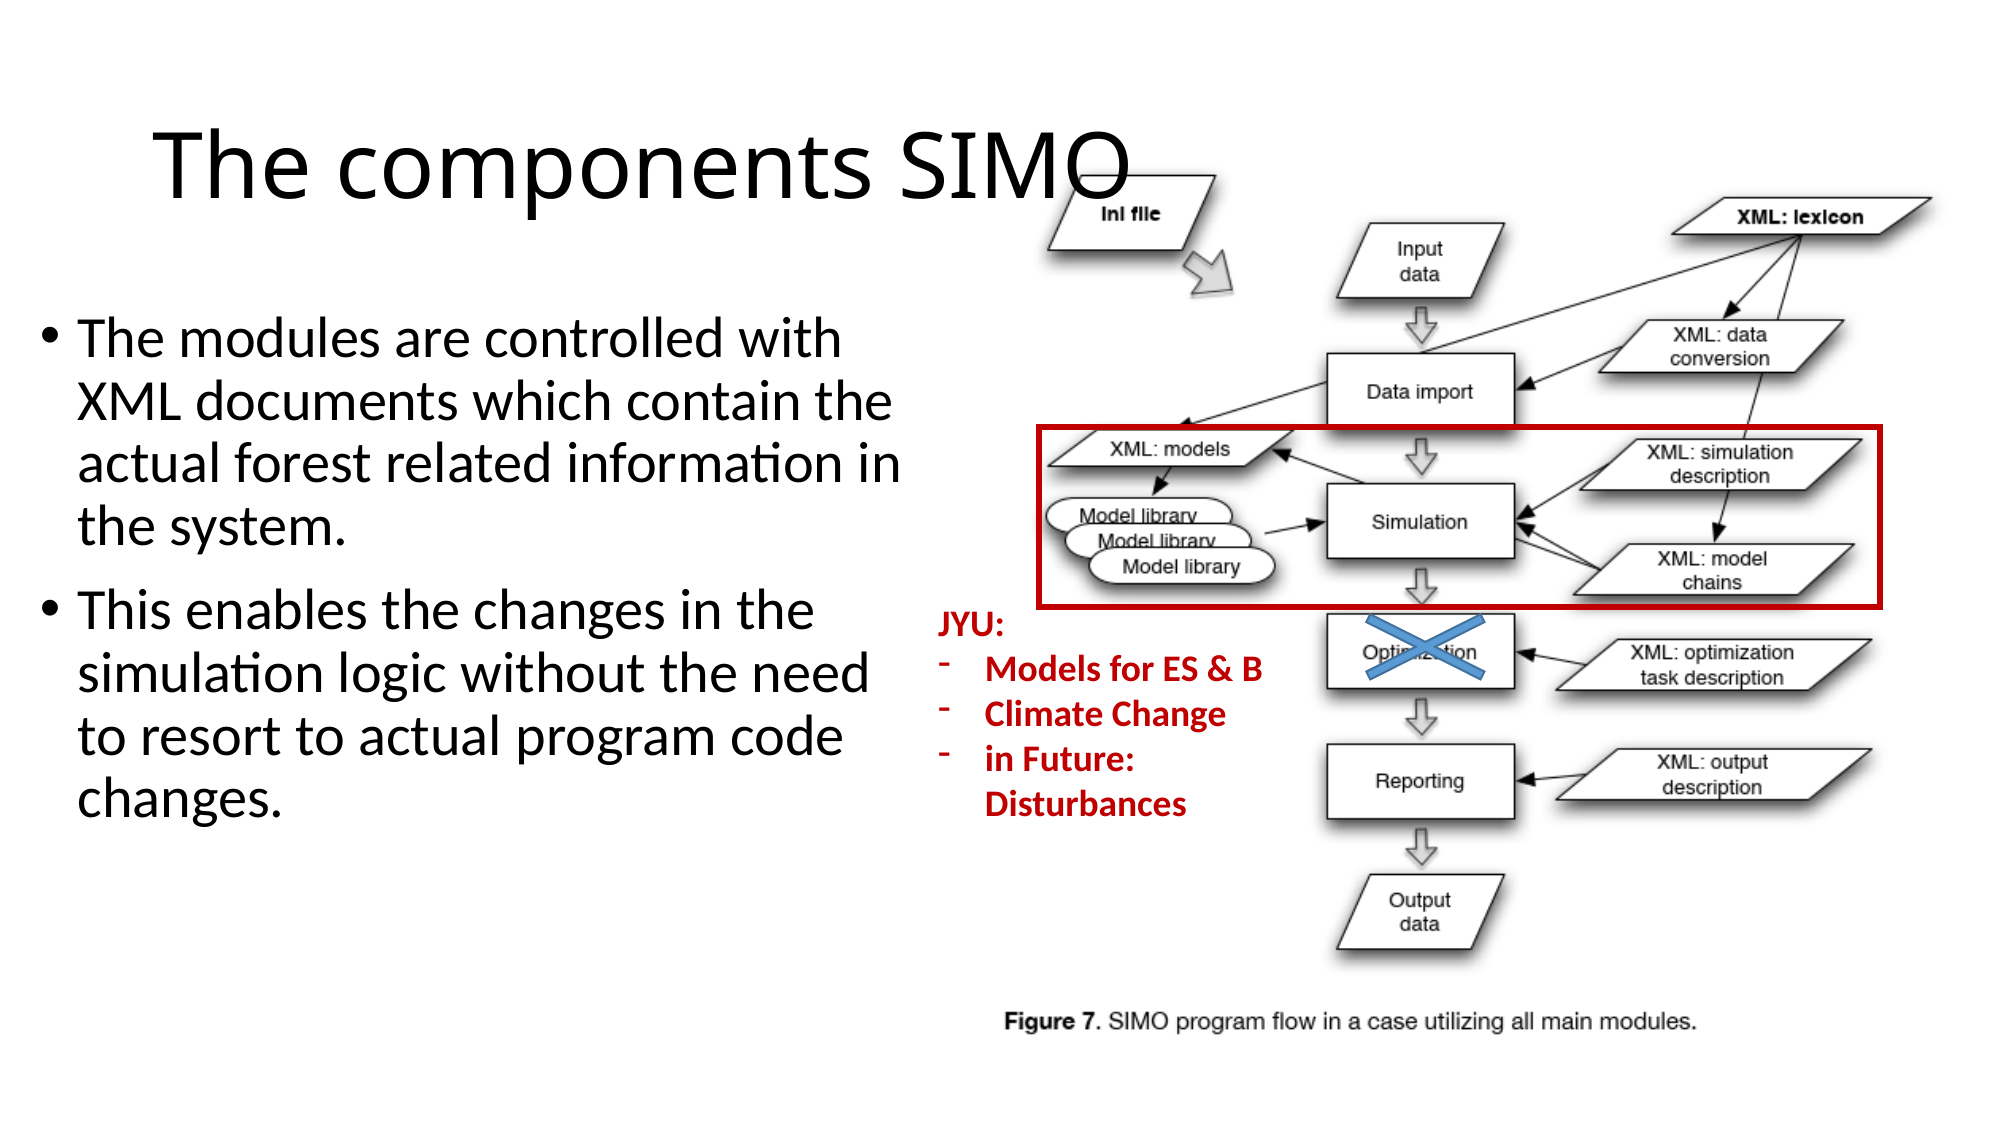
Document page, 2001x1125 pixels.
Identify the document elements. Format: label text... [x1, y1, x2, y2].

text_box JYU: Models for ES & B Climate Change in Future: Disturbances [923, 591, 975, 877]
picture [975, 148, 1949, 1063]
title The components SIMO [137, 59, 1863, 278]
list The modules are controlled with XML documents which contain the actual forest related information in the system. This enables the changes in the simulation logic without the need to resort to actual program code changes. [24, 299, 924, 1014]
